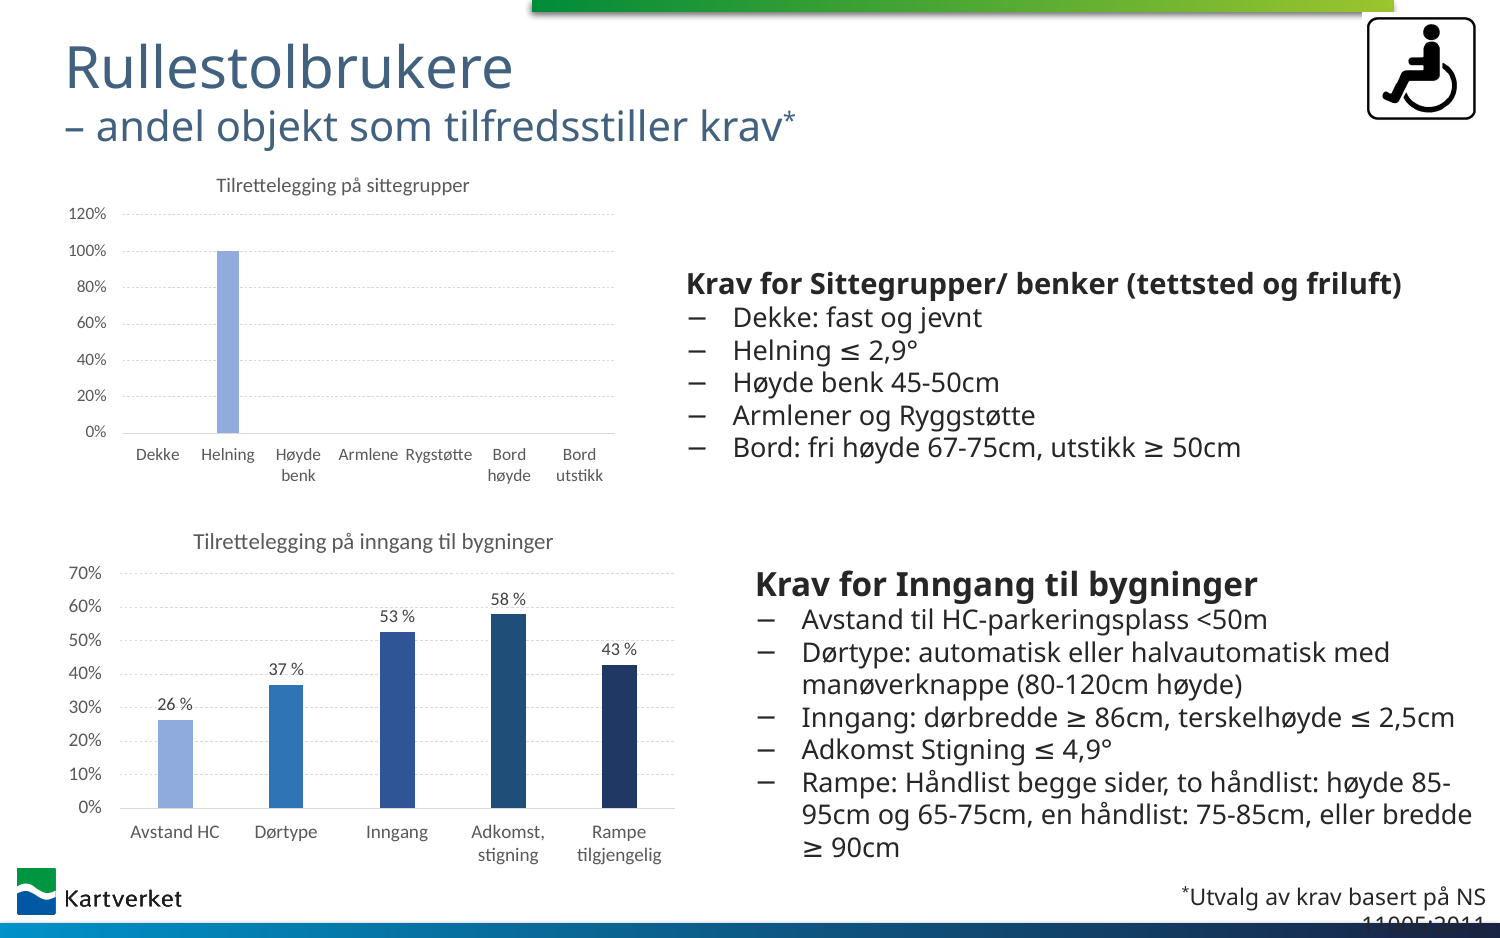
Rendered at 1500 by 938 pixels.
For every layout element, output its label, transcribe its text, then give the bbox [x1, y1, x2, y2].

text_box Rullestolbrukere – andel objekt som tilfredsstiller krav* [49, 25, 1431, 158]
picture [62, 166, 625, 492]
picture [62, 520, 686, 874]
text_box Krav for Inngang til bygninger Avstand til HC-parkeringsplass <50m Dørtype: automatisk eller halvautomatisk med manøverknappe (80-120cm høyde) Inngang: dørbredde ≥ 86cm, terskelhøyde ≤ 2,5cm Adkomst Stigning ≤ 4,9° Rampe: Håndlist begge sider, to håndlist: høyde 85-95cm og 65-75cm, en håndlist: 75-85cm, eller bredde ≥ 90cm [740, 555, 1491, 870]
picture [1362, 12, 1481, 126]
text_box *Utvalg av krav basert på NS 11005:2011 [1068, 873, 1500, 938]
text_box Krav for Sittegrupper/ benker (tettsted og friluft) Dekke: fast og jevnt Helning ≤ 2,9° Høyde benk 45-50cm Armlener og Ryggstøtte Bord: fri høyde 67-75cm, utstikk ≥ 50cm [670, 258, 1418, 471]
